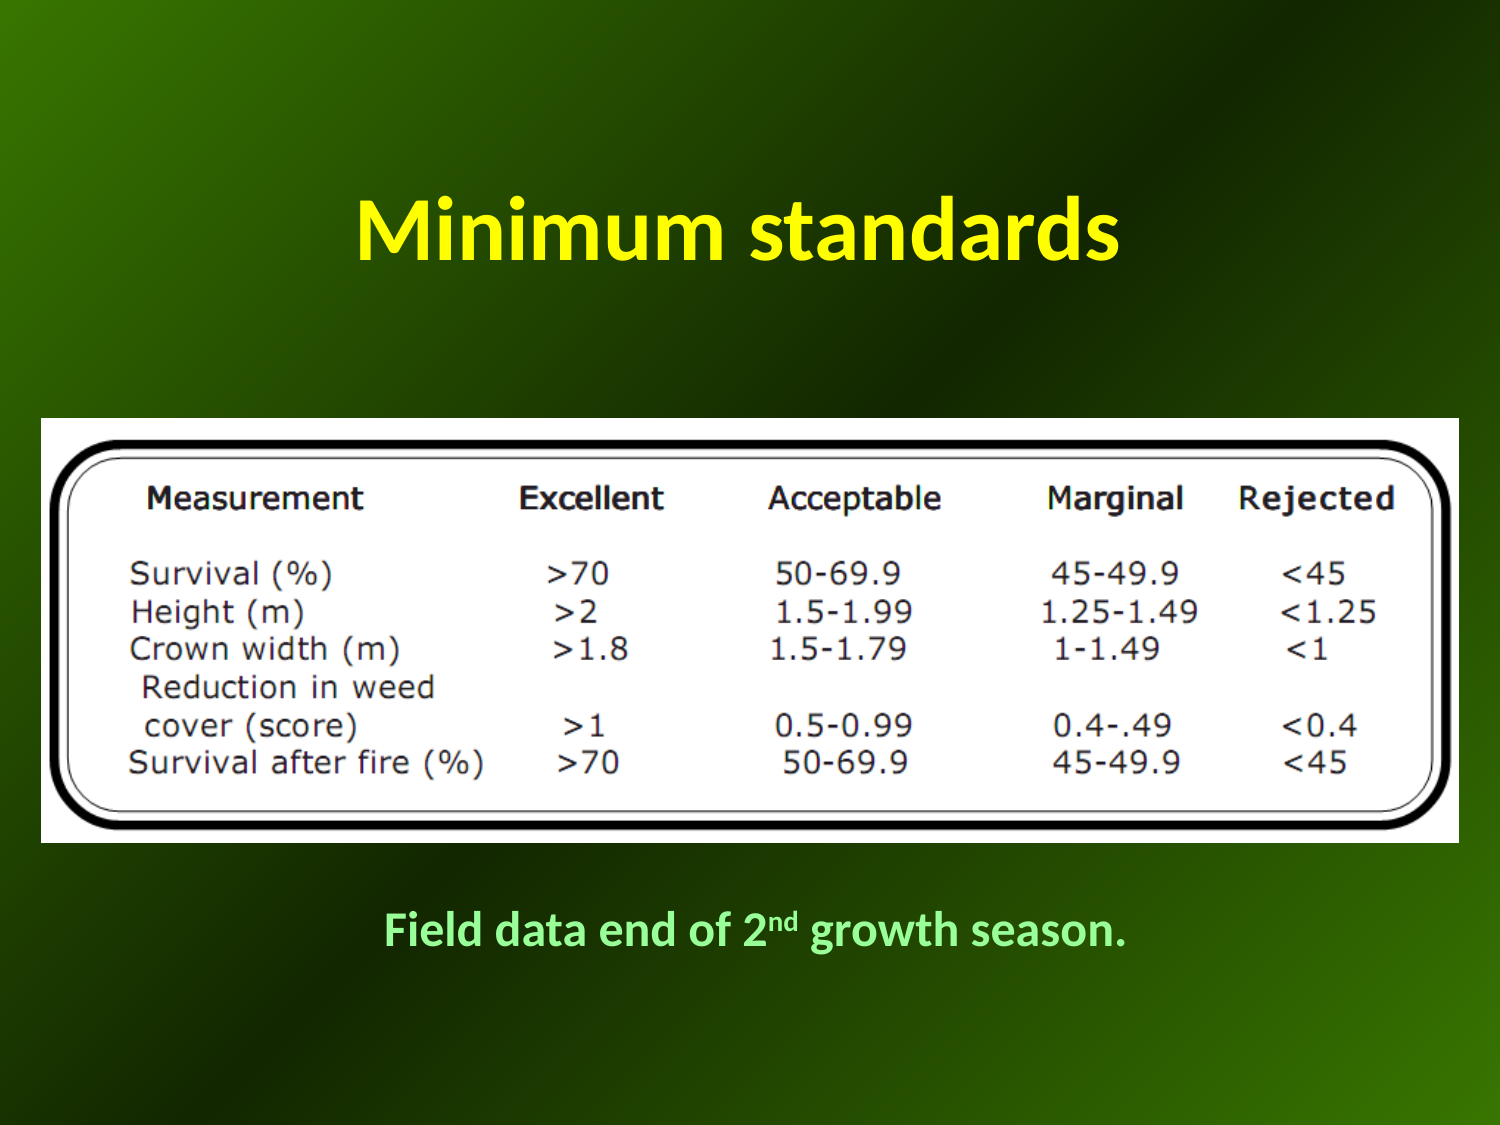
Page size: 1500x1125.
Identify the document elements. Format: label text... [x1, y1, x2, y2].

text_box Minimum standards [17, 160, 1459, 286]
picture [41, 418, 1459, 843]
text_box Field data end of 2nd growth season. [41, 889, 1471, 965]
